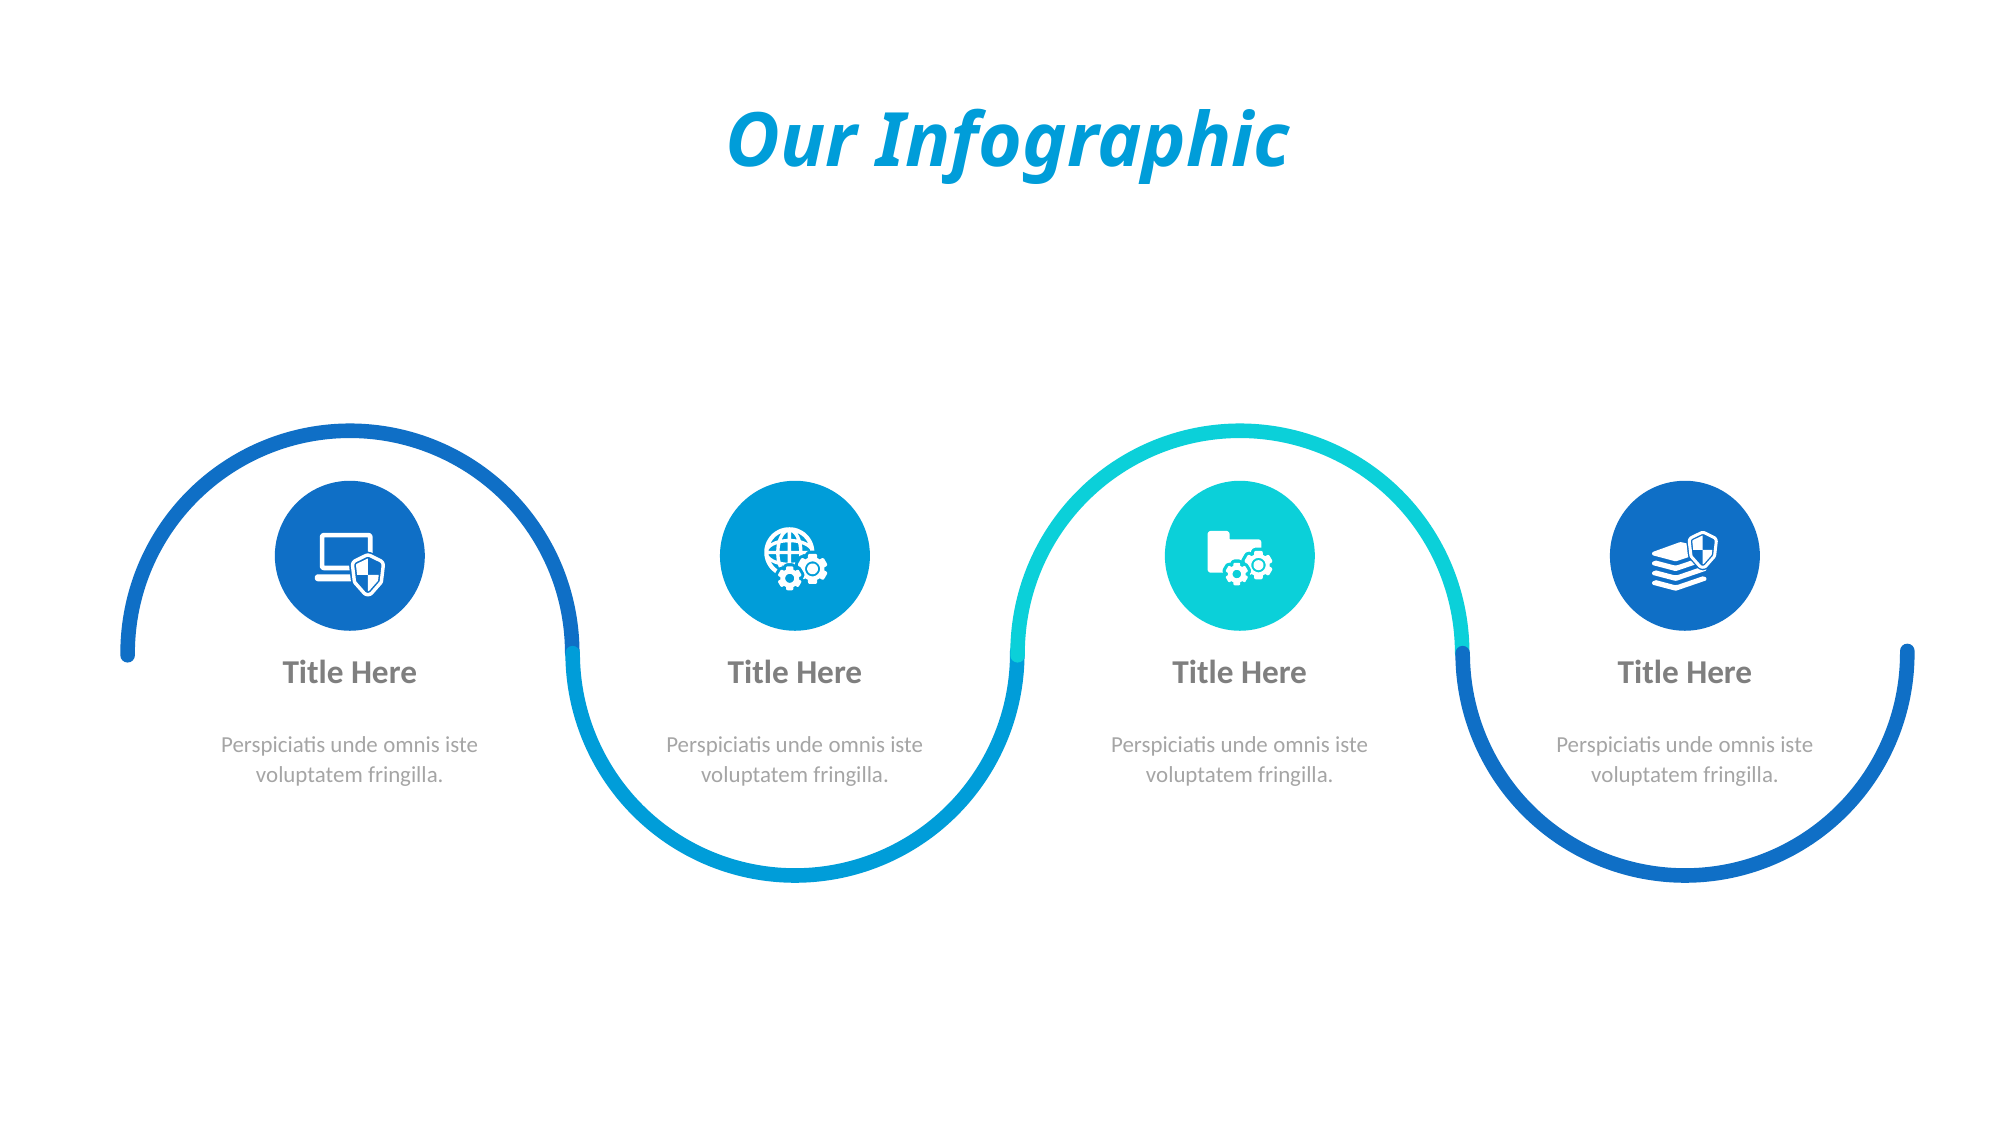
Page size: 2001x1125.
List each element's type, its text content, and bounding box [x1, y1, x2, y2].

text_box Title Here [1156, 642, 1323, 698]
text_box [764, 526, 828, 591]
text_box Perspiciatis unde omnis iste voluptatem fringilla. [1516, 719, 1854, 795]
text_box [572, 650, 1018, 876]
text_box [314, 532, 386, 597]
text_box [719, 480, 870, 631]
text_box Perspiciatis unde omnis iste voluptatem fringilla. [1071, 719, 1409, 795]
text_box [1609, 480, 1760, 631]
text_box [1651, 530, 1719, 591]
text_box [1207, 530, 1273, 586]
text_box Title Here [266, 642, 433, 698]
text_box Title Here [712, 642, 878, 698]
text_box [1017, 430, 1463, 656]
text_box Perspiciatis unde omnis iste voluptatem fringilla. [626, 719, 964, 795]
text_box [1164, 480, 1315, 631]
text_box [274, 480, 425, 631]
text_box [127, 430, 573, 656]
text_box [1462, 650, 1908, 876]
text_box Our Infographic [645, 83, 1371, 189]
text_box Title Here [1602, 642, 1768, 698]
text_box Perspiciatis unde omnis iste voluptatem fringilla. [181, 719, 519, 795]
